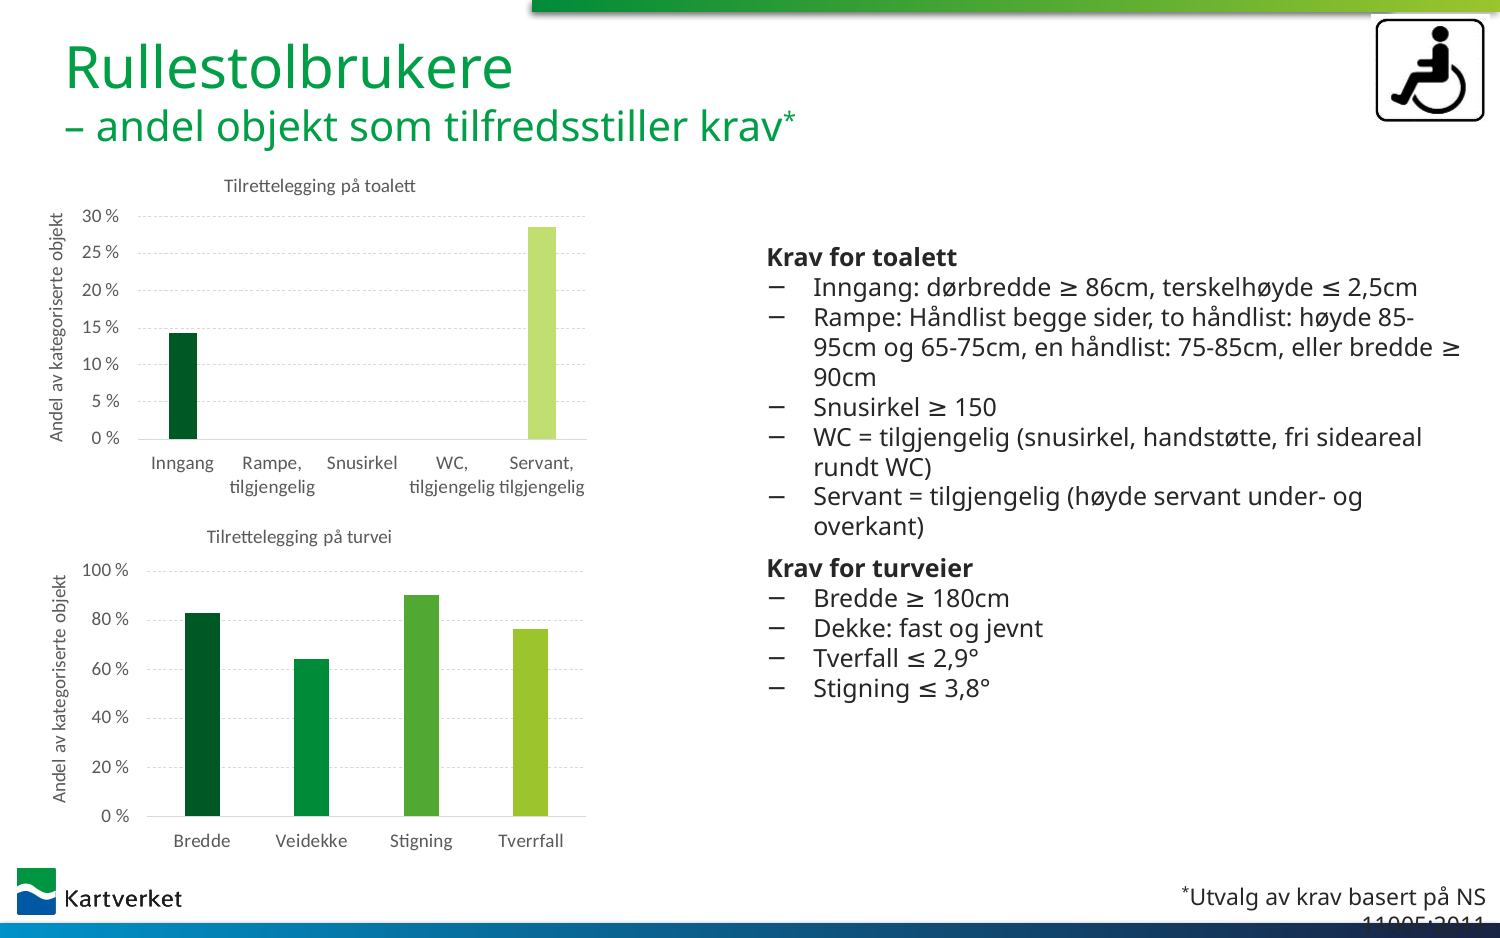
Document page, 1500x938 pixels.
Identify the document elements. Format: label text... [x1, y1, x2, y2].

text_box Rullestolbrukere – andel objekt som tilfredsstiller krav* [49, 14, 1431, 158]
picture [1371, 13, 1491, 127]
picture [41, 166, 598, 505]
text_box *Utvalg av krav basert på NS 11005:2011 [1068, 873, 1500, 938]
picture [41, 520, 597, 859]
text_box Krav for toalett Inngang: dørbredde ≥ 86cm, terskelhøyde ≤ 2,5cm Rampe: Håndlist begge sider, to håndlist: høyde 85-95cm og 65-75cm, en håndlist: 75-85cm, eller bredde ≥ 90cm Snusirkel ≥ 150 WC = tilgjengelig (snusirkel, handstøtte, fri sideareal rundt WC) Servant = tilgjengelig (høyde servant under- og overkant) [751, 234, 1483, 545]
text_box Krav for turveier Bredde ≥ 180cm Dekke: fast og jevnt Tverfall ≤ 2,9° Stigning ≤ 3,8° [751, 545, 1483, 710]
